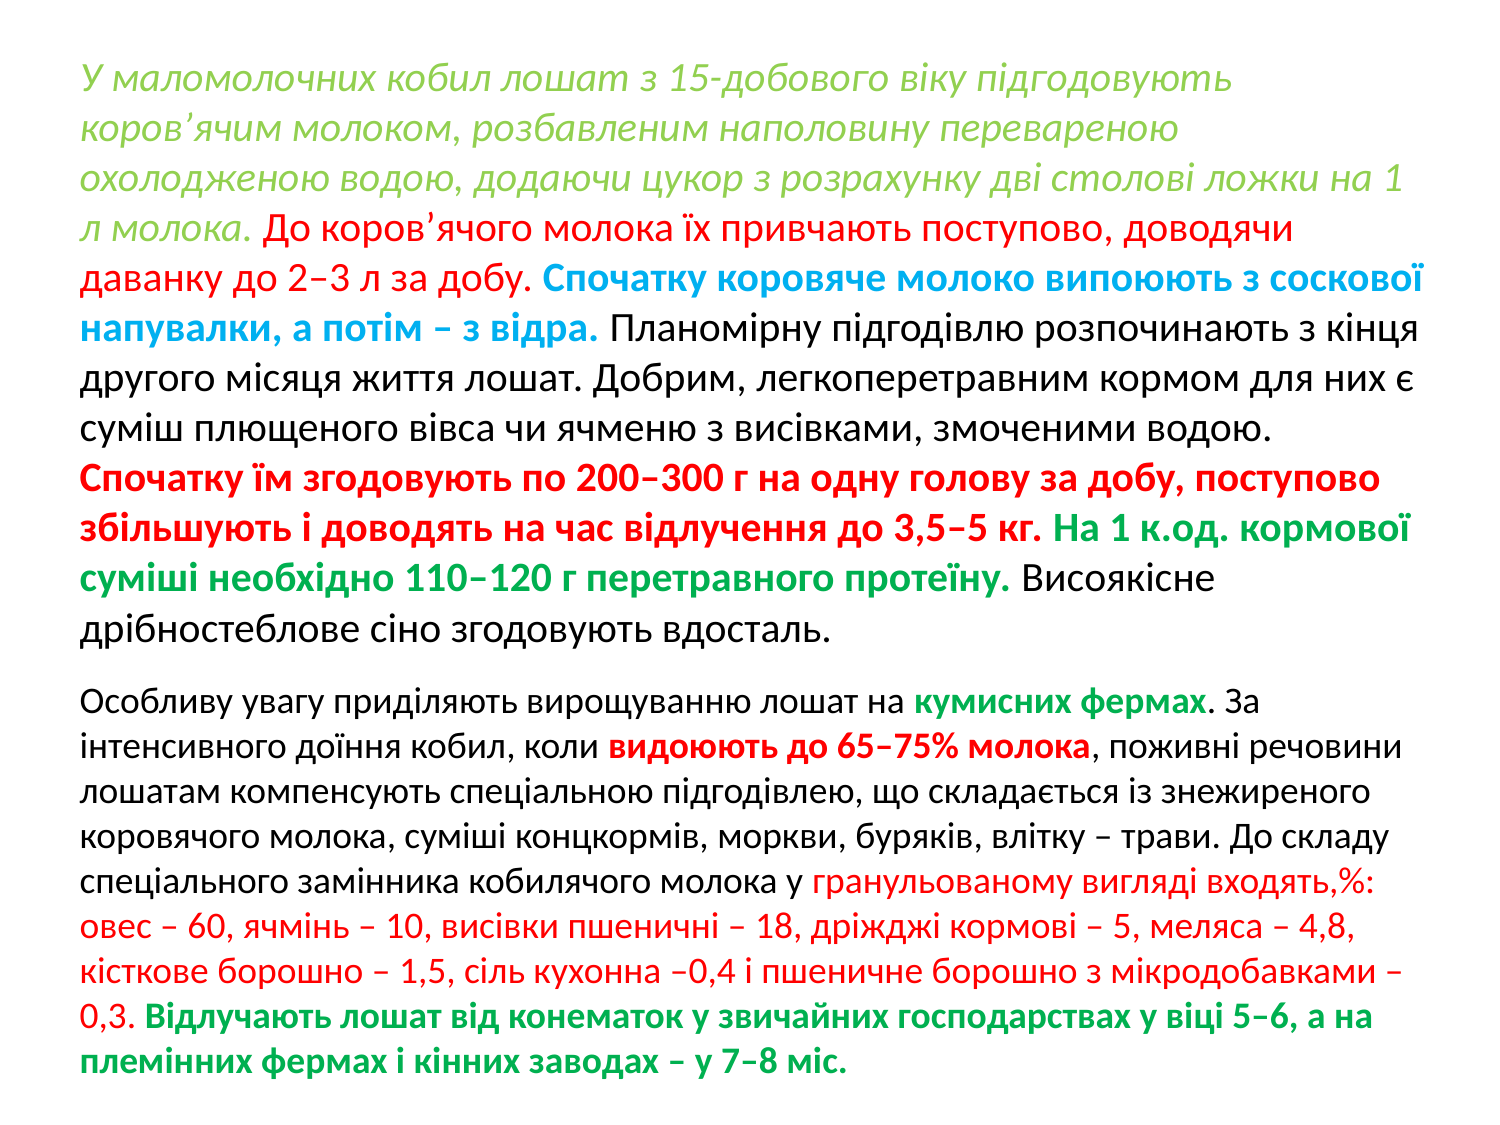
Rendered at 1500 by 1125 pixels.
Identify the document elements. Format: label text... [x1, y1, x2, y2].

text_box У маломолочних кобил лошат з 15-добового віку підгодовують коров’ячим молоком, розбавленим наполовину перевареною охолодженою водою, додаючи цукор з розрахунку дві столові ложки на 1 л молока. До коров’ячого молока їх привчають поступово, доводячи даванку до 2–3 л за добу. Спочатку коровяче молоко випоюють з соскової напувалки, а потім – з відра. Планомірну підгодівлю розпочинають з кінця другого місяця життя лошат. Добрим, легкоперетравним кормом для них є суміш плющеного вівса чи ячменю з висівками, змоченими водою. Спочатку їм згодовують по 200–300 г на одну голову за добу, поступово збільшують і доводять на час відлучення до 3,5–5 кг. На 1 к.од. кормової суміші необхідно 110–120 г перетравного протеїну. Висоякісне дрібностеблове сіно згодовують вдосталь. [64, 42, 1447, 668]
text_box Особливу увагу приділяють вирощуванню лошат на кумисних фермах. За інтенсивного доїння кобил, коли видоюють до 65–75% молока, поживні речовини лошатам компенсують спеціальною підгодівлею, що складається із знежиреного коровячого молока, суміші концкормів, моркви, буряків, влітку – трави. До складу спеціального замінника кобилячого молока у гранульованому вигляді входять,%: овес – 60, ячмінь – 10, висівки пшеничні – 18, дріжджі кормові – 5, меляса – 4,8, кісткове борошно – 1,5, сіль кухонна –0,4 і пшеничне борошно з мікродобавками – 0,3. Відлучають лошат від конематок у звичайних господарствах у віці 5–6, а на племінних фермах і кінних заводах – у 7–8 міс. [64, 668, 1447, 1125]
